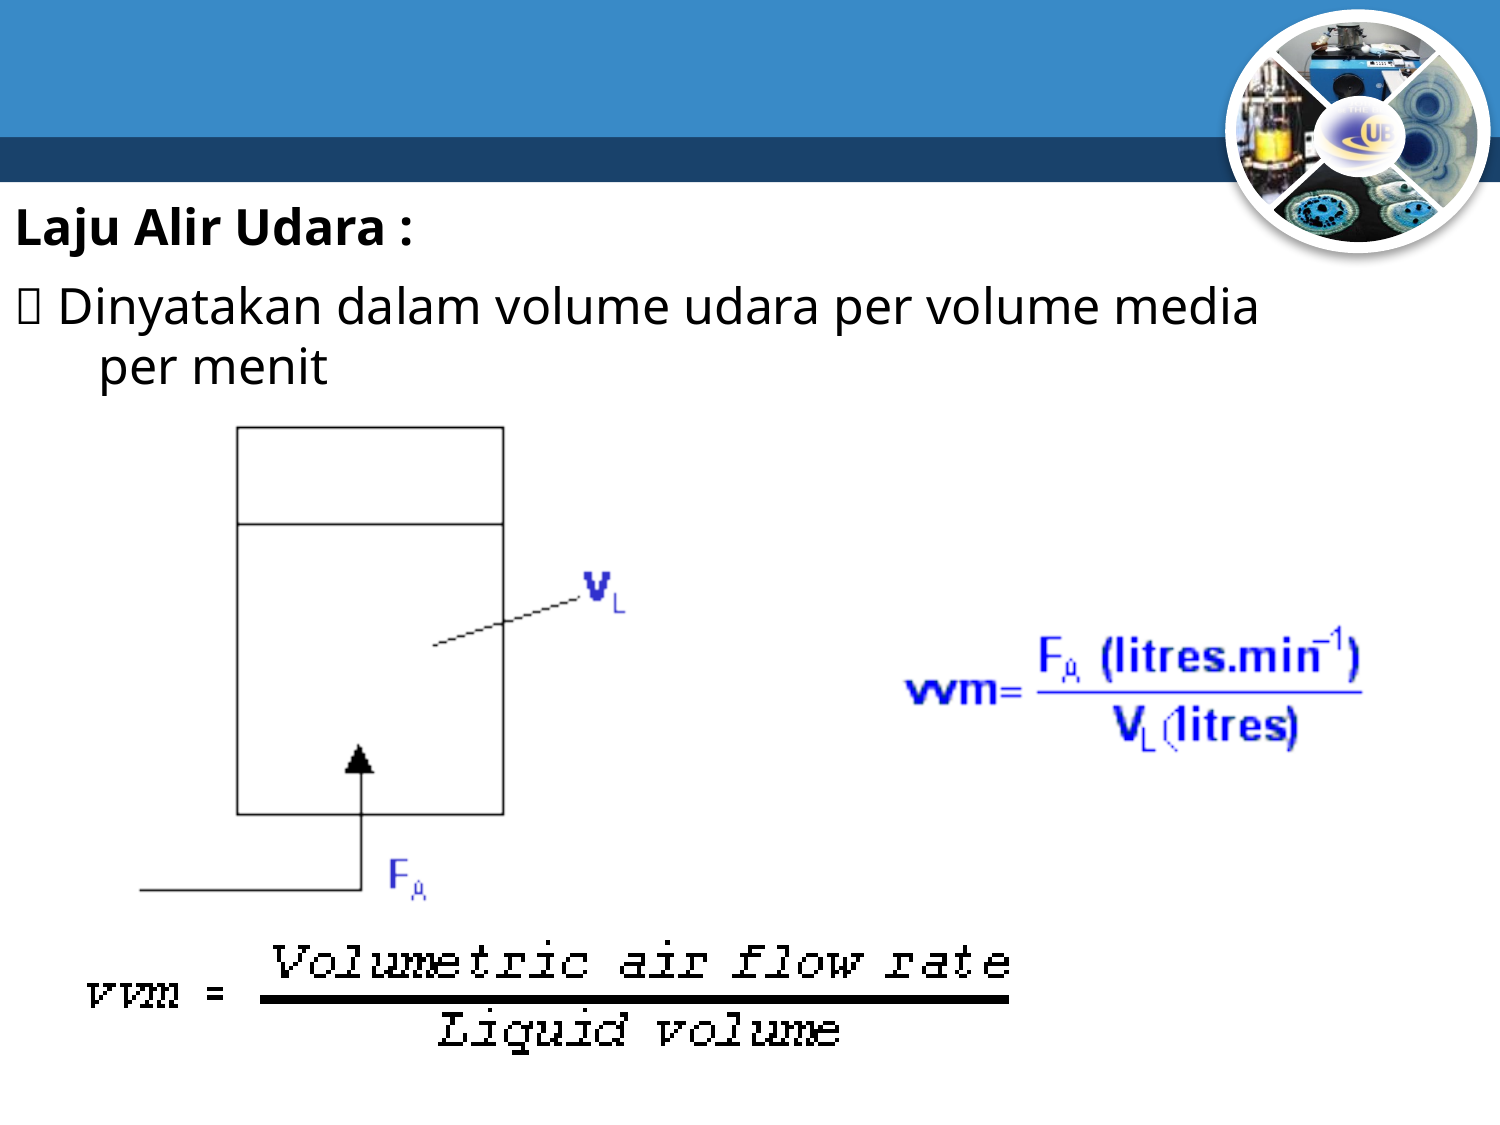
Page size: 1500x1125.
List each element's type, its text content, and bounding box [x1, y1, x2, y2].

picture [49, 924, 1038, 1072]
picture [137, 424, 663, 918]
picture [1275, 22, 1436, 104]
picture [899, 612, 1376, 768]
picture [1388, 54, 1478, 208]
picture [1298, 163, 1439, 243]
picture [1236, 56, 1326, 187]
picture [1345, 128, 1370, 147]
text_box Laju Alir Udara :  Dinyatakan dalam volume udara per volume media per menit [0, 187, 1303, 403]
